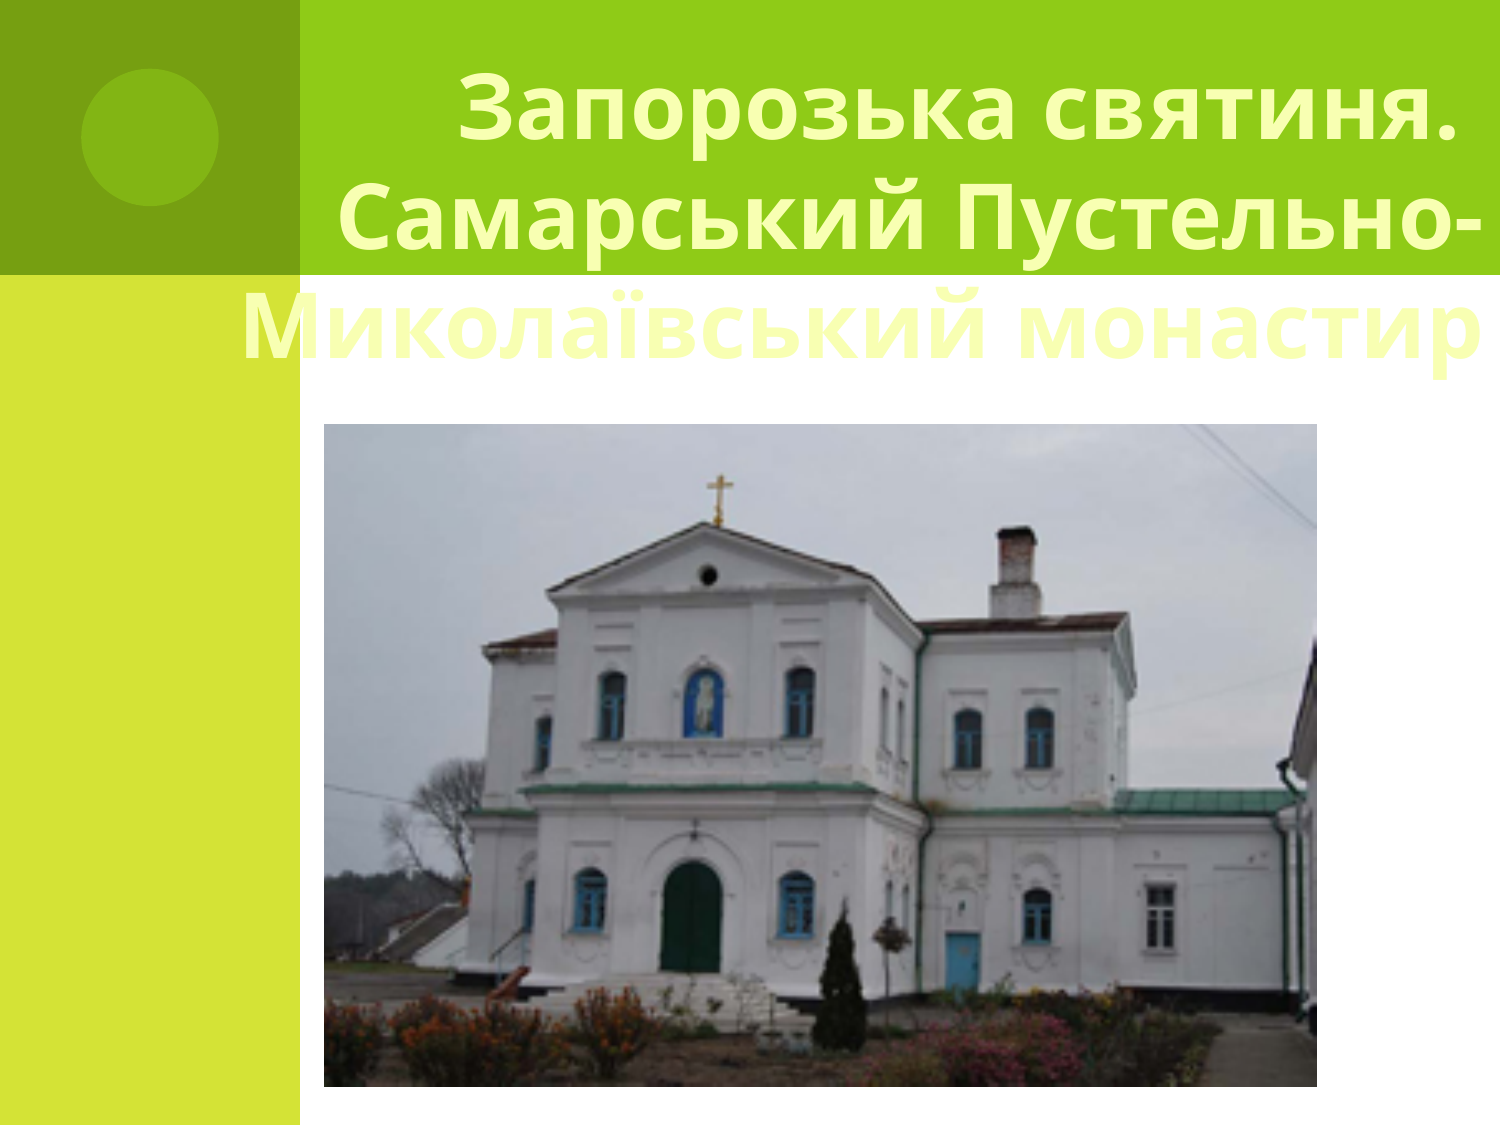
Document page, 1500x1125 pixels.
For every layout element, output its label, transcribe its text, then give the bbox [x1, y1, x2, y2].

title Запорозька святиня. Самарський Пустельно-Миколаївський монастир [0, 37, 1500, 468]
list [324, 424, 1318, 1087]
